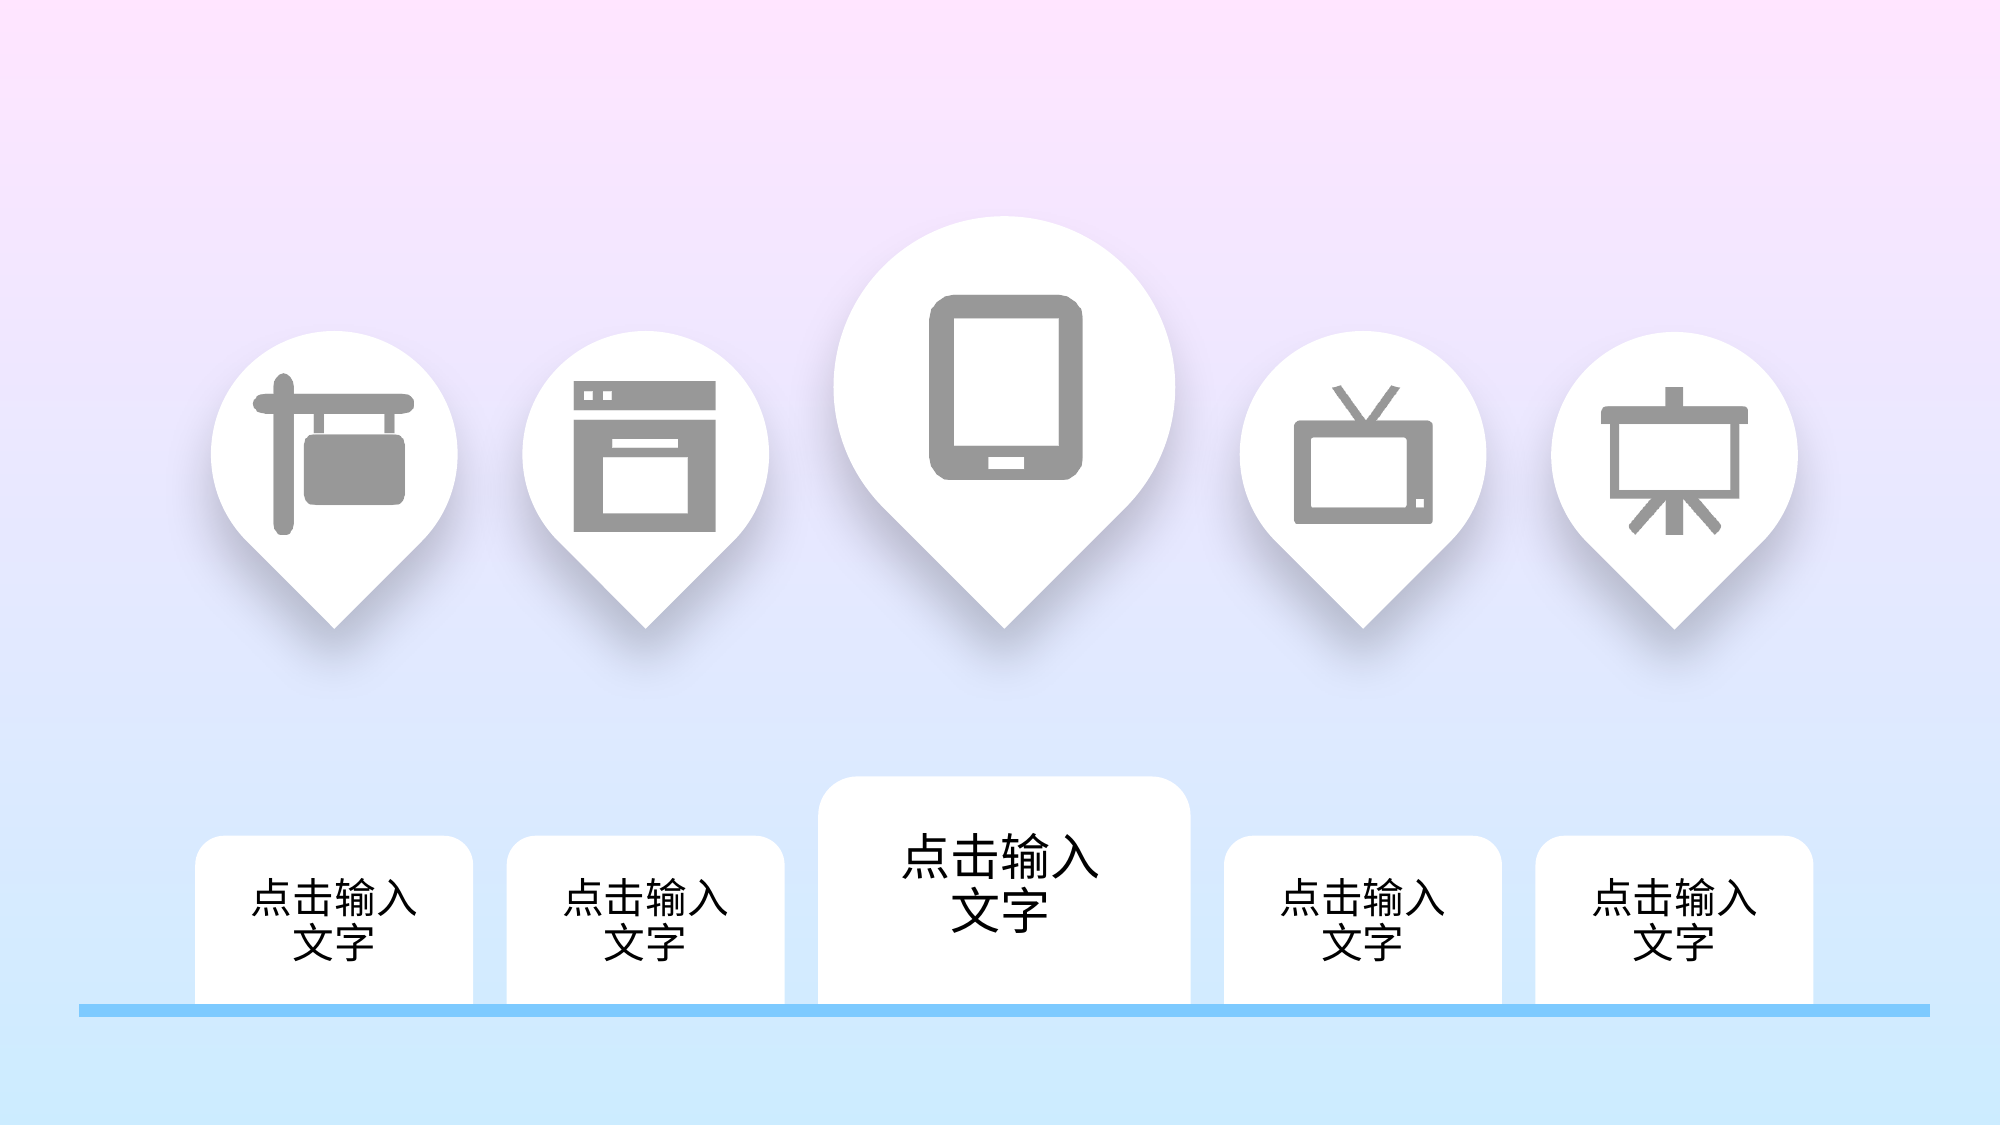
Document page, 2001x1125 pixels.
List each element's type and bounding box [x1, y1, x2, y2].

text_box [1550, 330, 1799, 632]
text_box [209, 329, 459, 631]
text_box [78, 776, 1930, 1011]
picture [252, 373, 414, 535]
picture [929, 294, 1083, 480]
picture [1600, 387, 1748, 535]
text_box [1238, 329, 1488, 631]
text_box [832, 215, 1177, 631]
text_box [521, 329, 771, 631]
picture [573, 381, 716, 532]
picture [1293, 385, 1433, 524]
